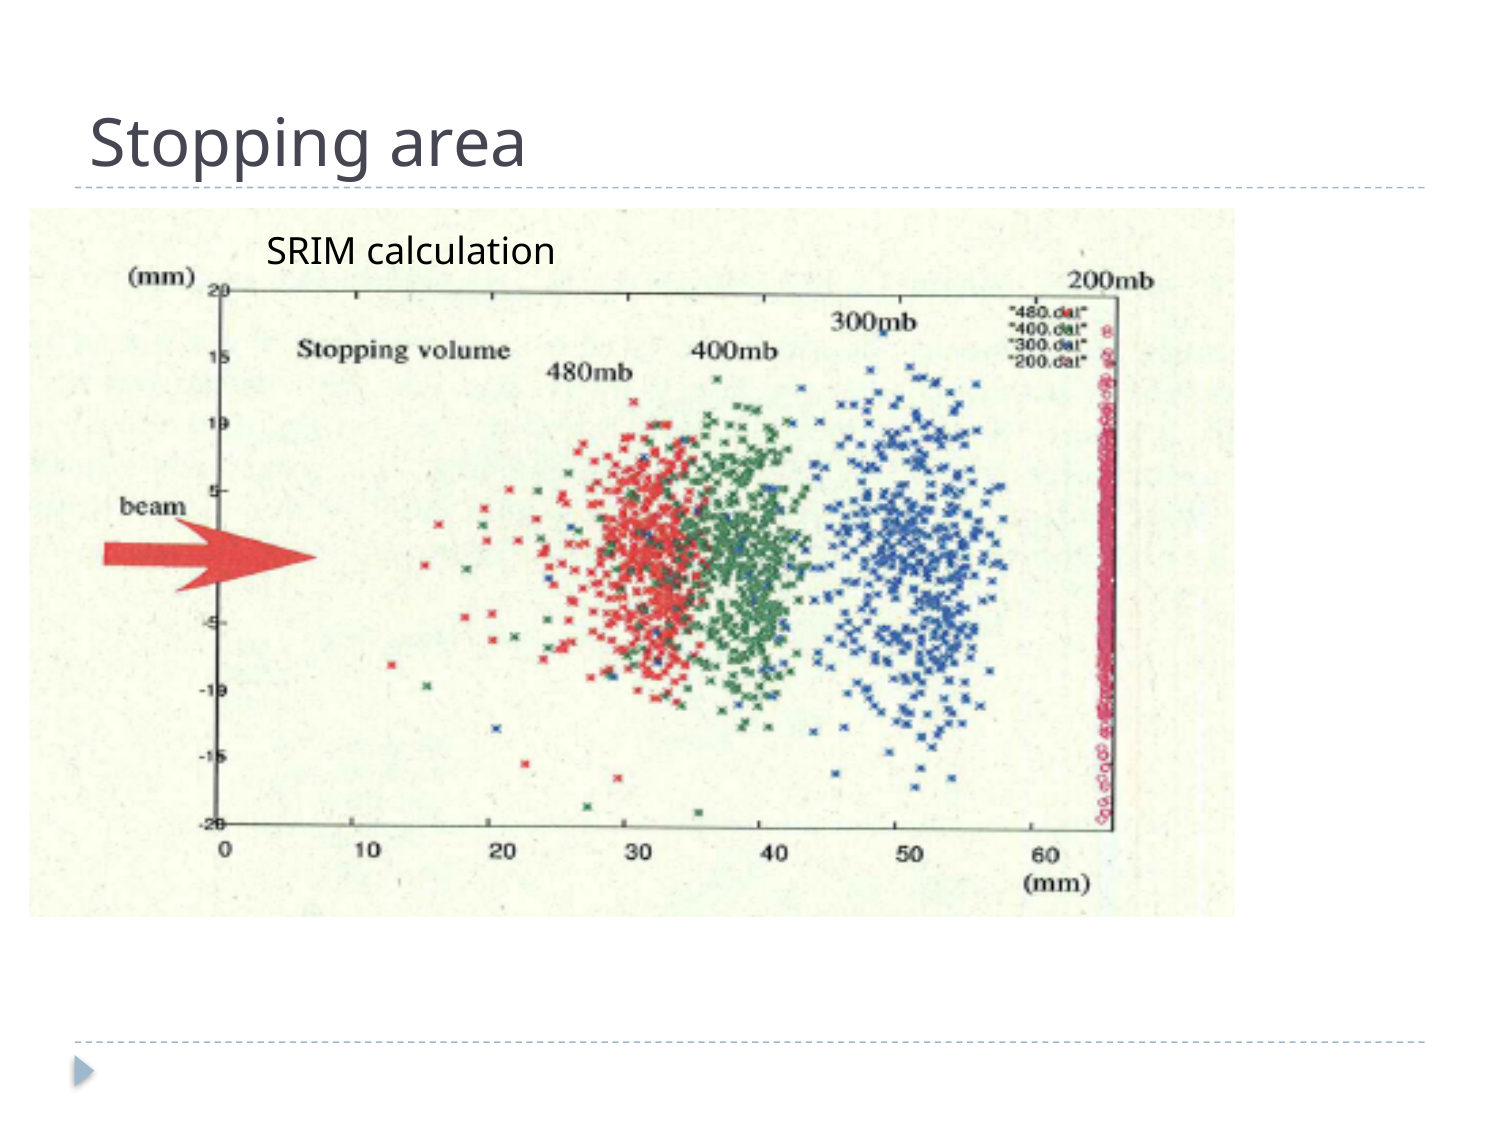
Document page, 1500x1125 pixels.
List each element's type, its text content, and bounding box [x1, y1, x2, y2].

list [29, 207, 1235, 918]
title Stopping area [75, 24, 1425, 188]
